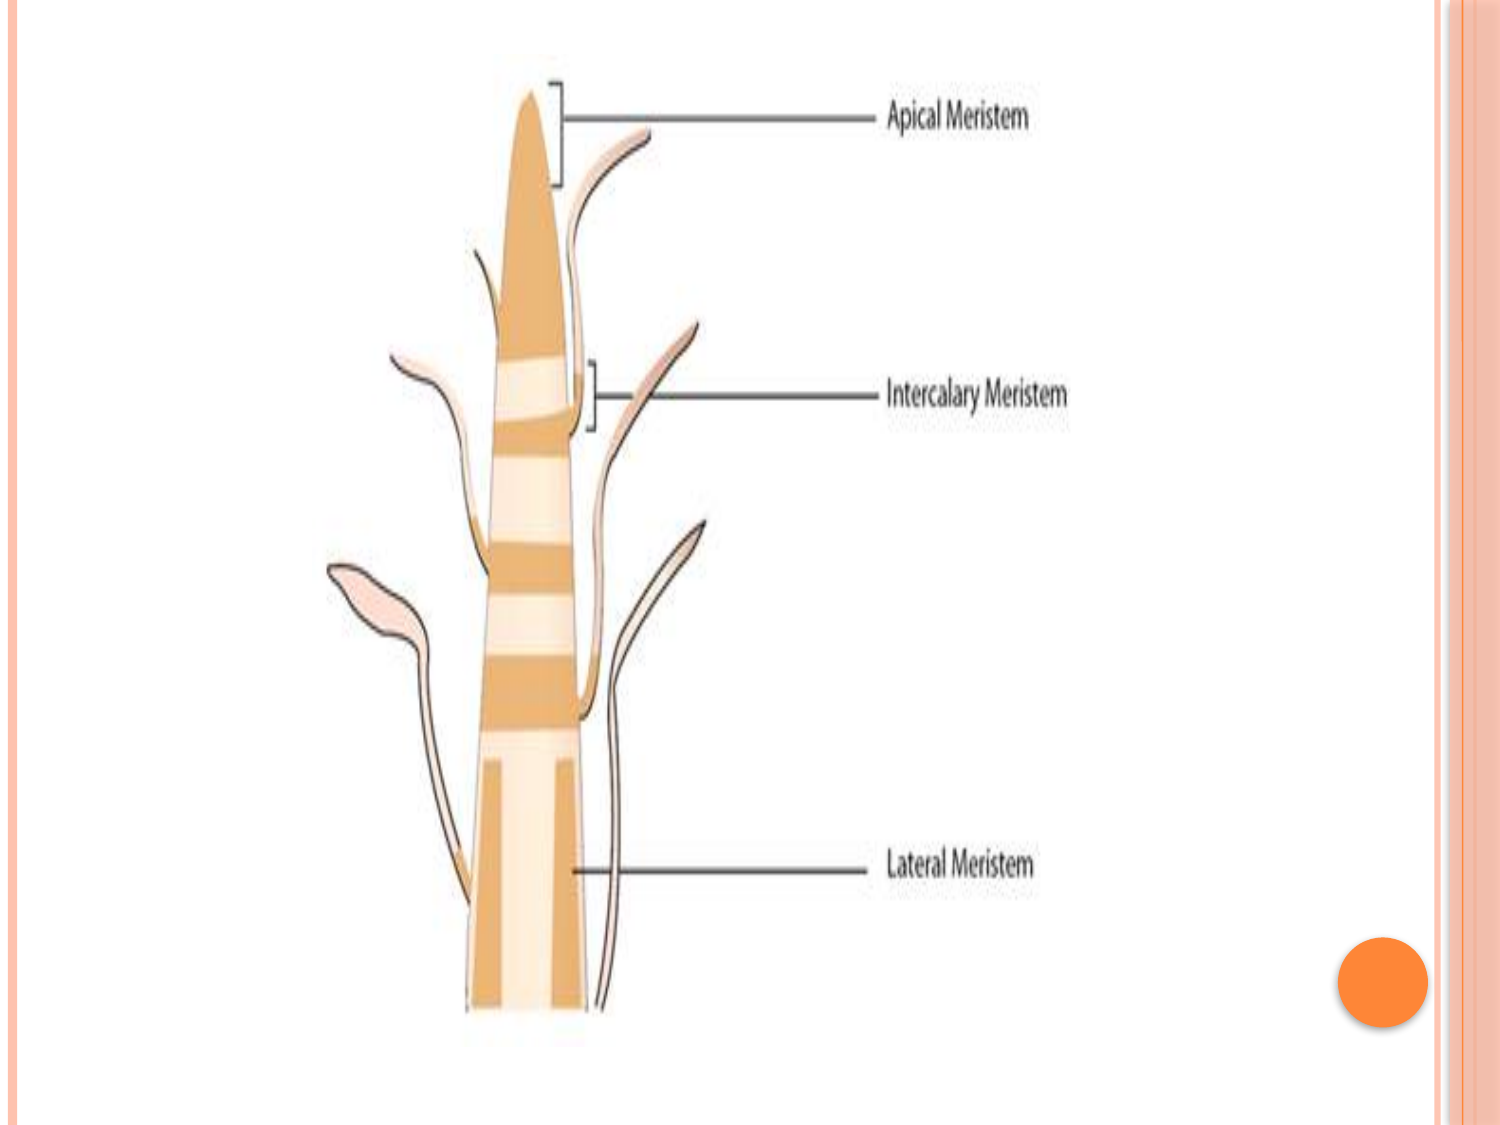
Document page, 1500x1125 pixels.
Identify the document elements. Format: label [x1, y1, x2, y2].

picture [312, 53, 1085, 1048]
